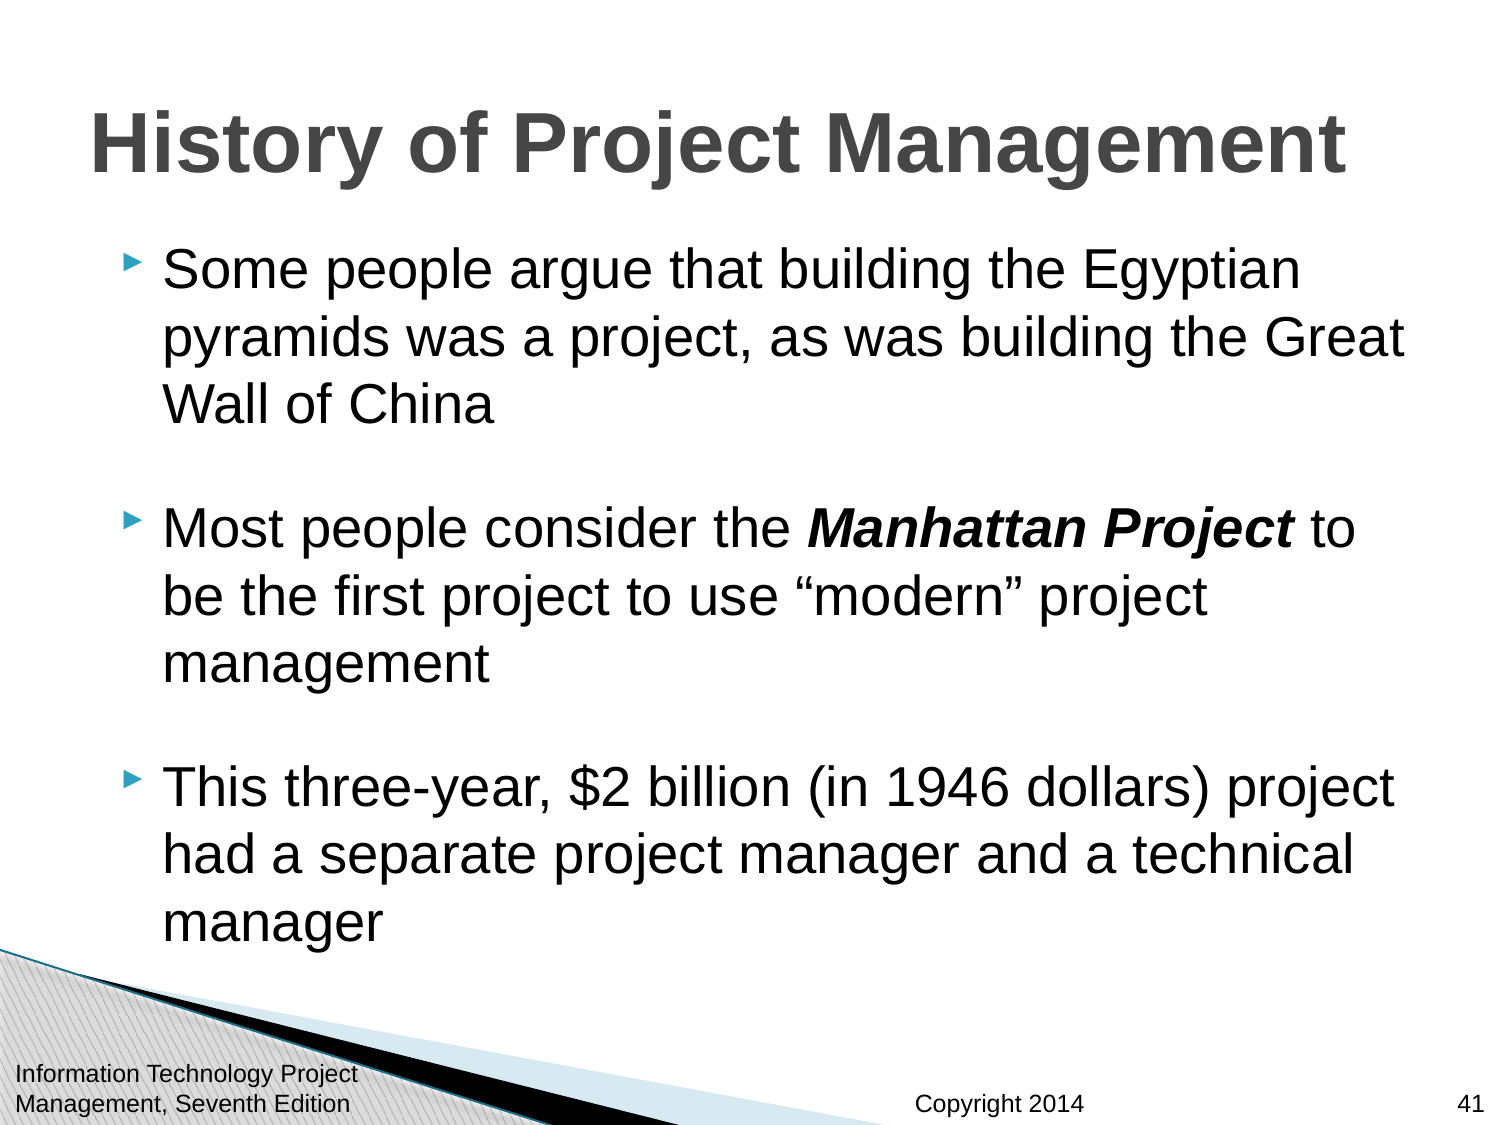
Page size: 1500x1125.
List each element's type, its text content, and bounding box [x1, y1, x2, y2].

slide_number 41 [1408, 1065, 1500, 1125]
list Some people argue that building the Egyptian pyramids was a project, as was building the Great Wall of China Most people consider the Manhattan Project to be the first project to use “modern” project management This three-year, $2 billion (in 1946 dollars) project had a separate project manager and a technical manager [87, 224, 1426, 976]
footer Information Technology Project Management, Seventh Edition [0, 1065, 425, 1125]
title History of Project Management [75, 45, 1425, 233]
